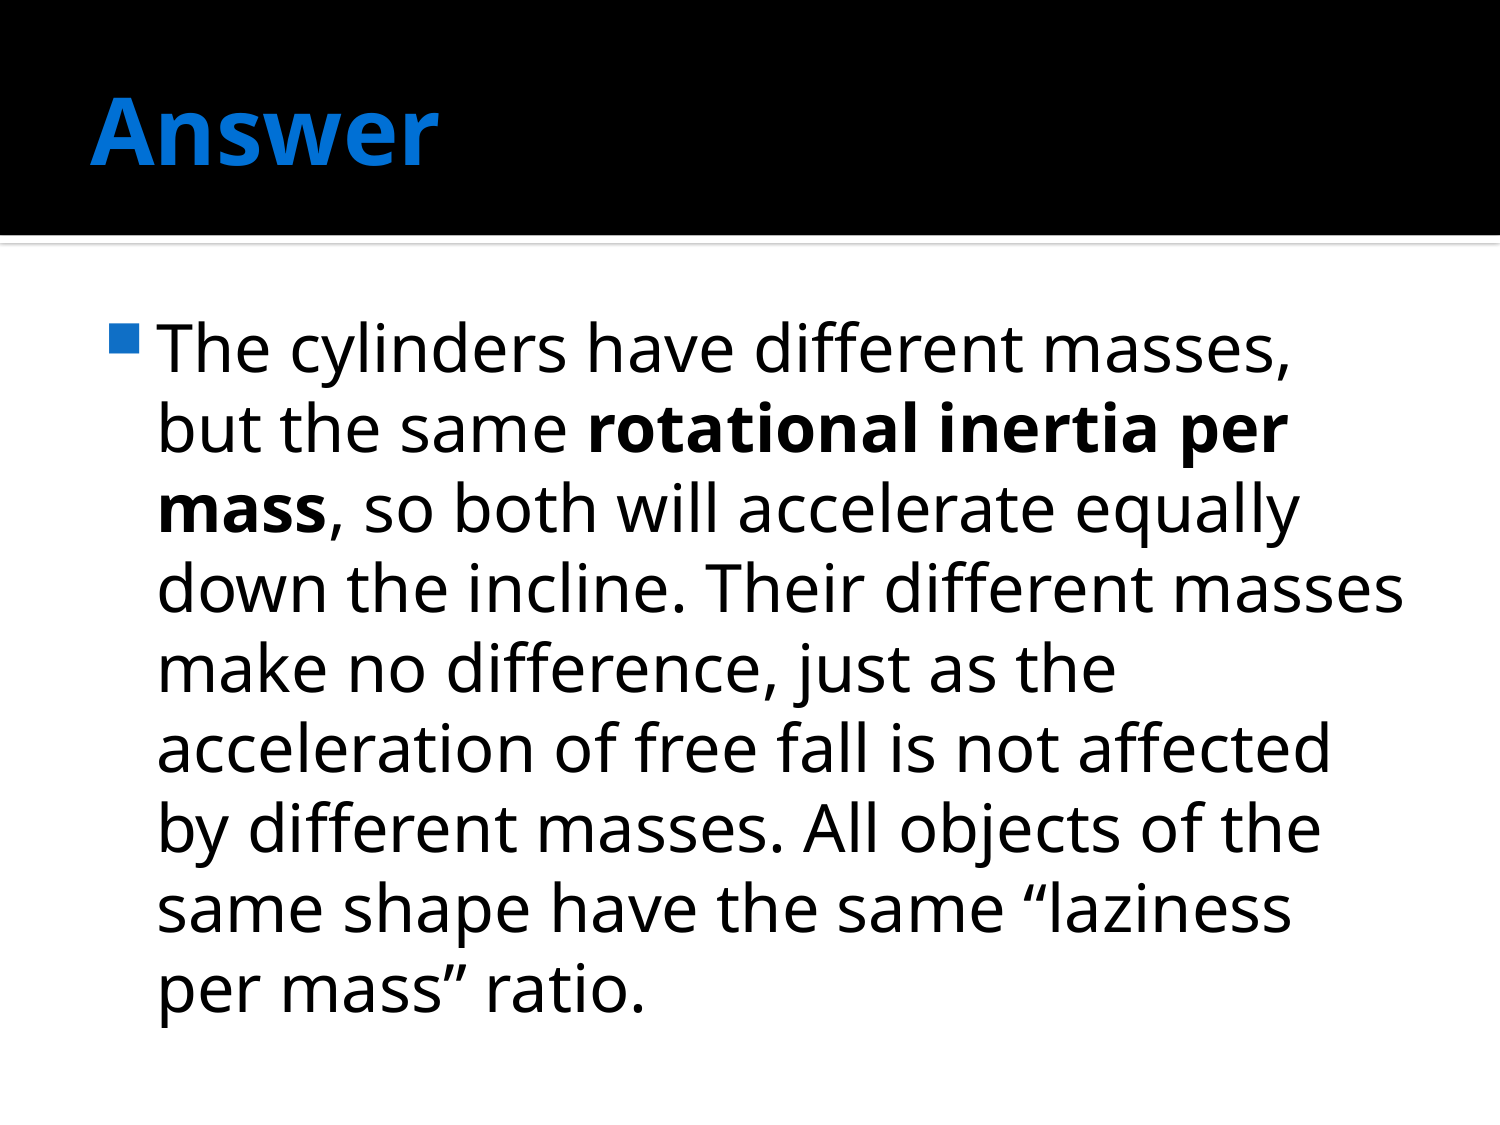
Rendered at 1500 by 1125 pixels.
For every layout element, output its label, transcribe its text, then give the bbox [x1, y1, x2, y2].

title Answer [75, 25, 1425, 231]
list The cylinders have different masses, but the same rotational inertia per mass, so both will accelerate equally down the incline. Their different masses make no difference, just as the acceleration of free fall is not affected by different masses. All objects of the same shape have the same “laziness per mass” ratio. [75, 291, 1425, 1050]
